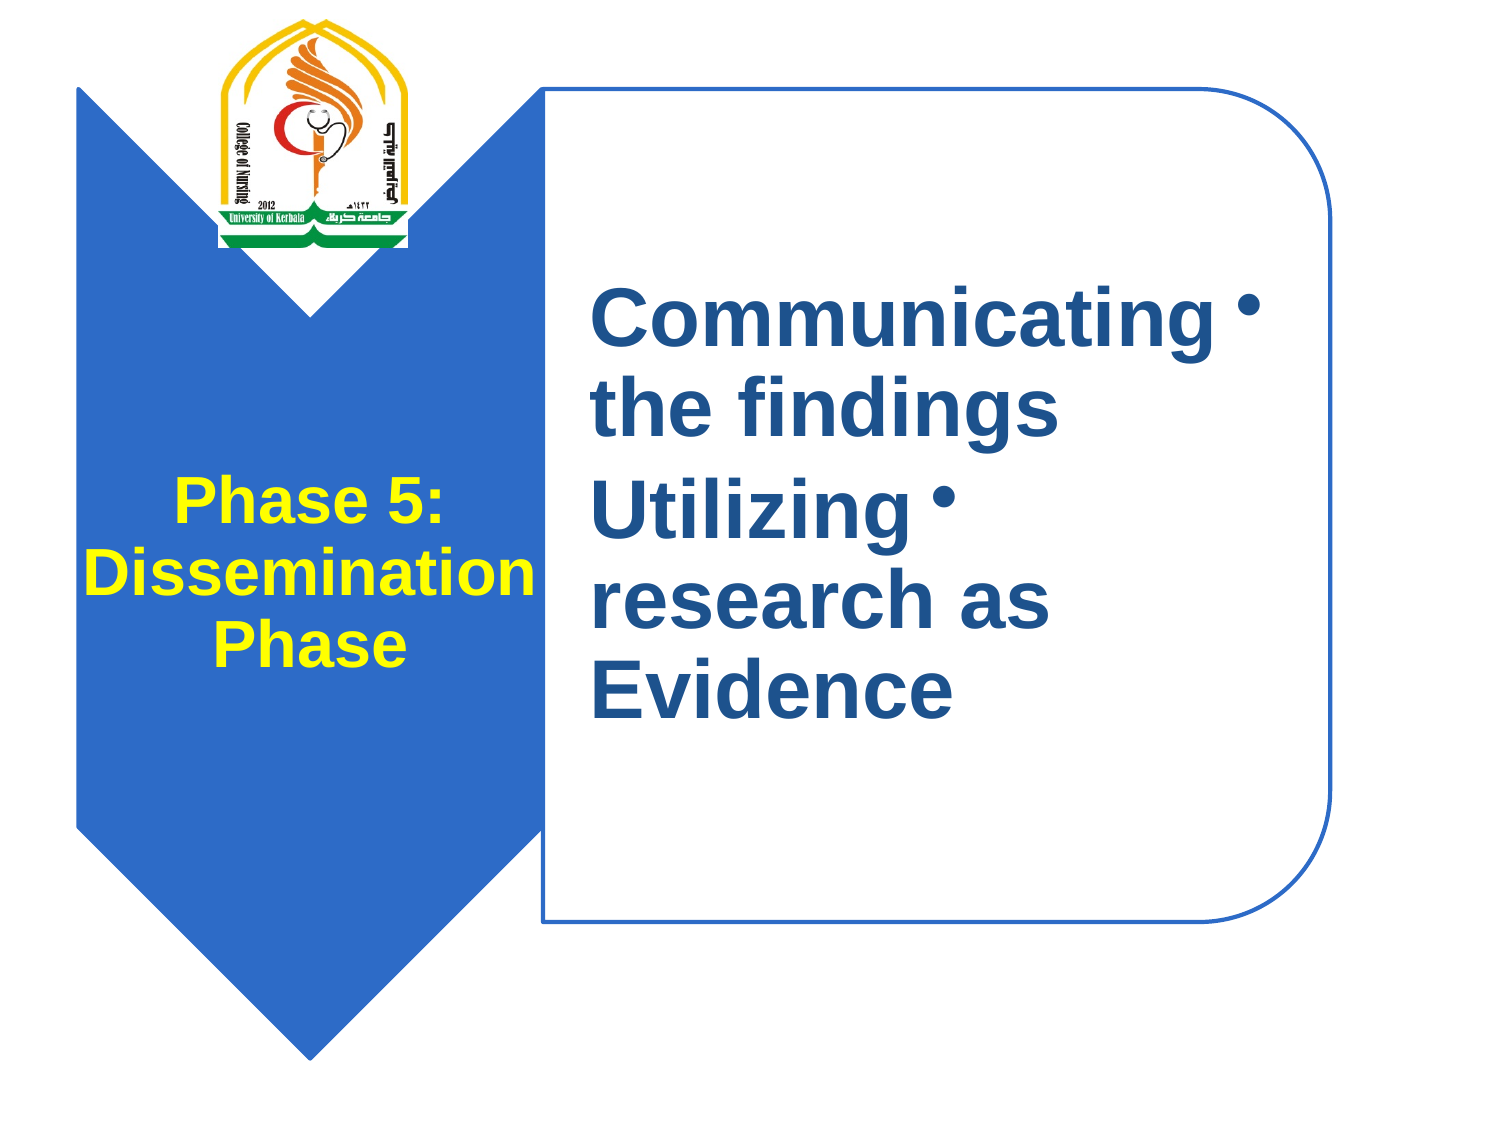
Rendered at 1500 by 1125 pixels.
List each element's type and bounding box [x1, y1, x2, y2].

text_box [76, 24, 1401, 1123]
picture [218, 18, 408, 248]
